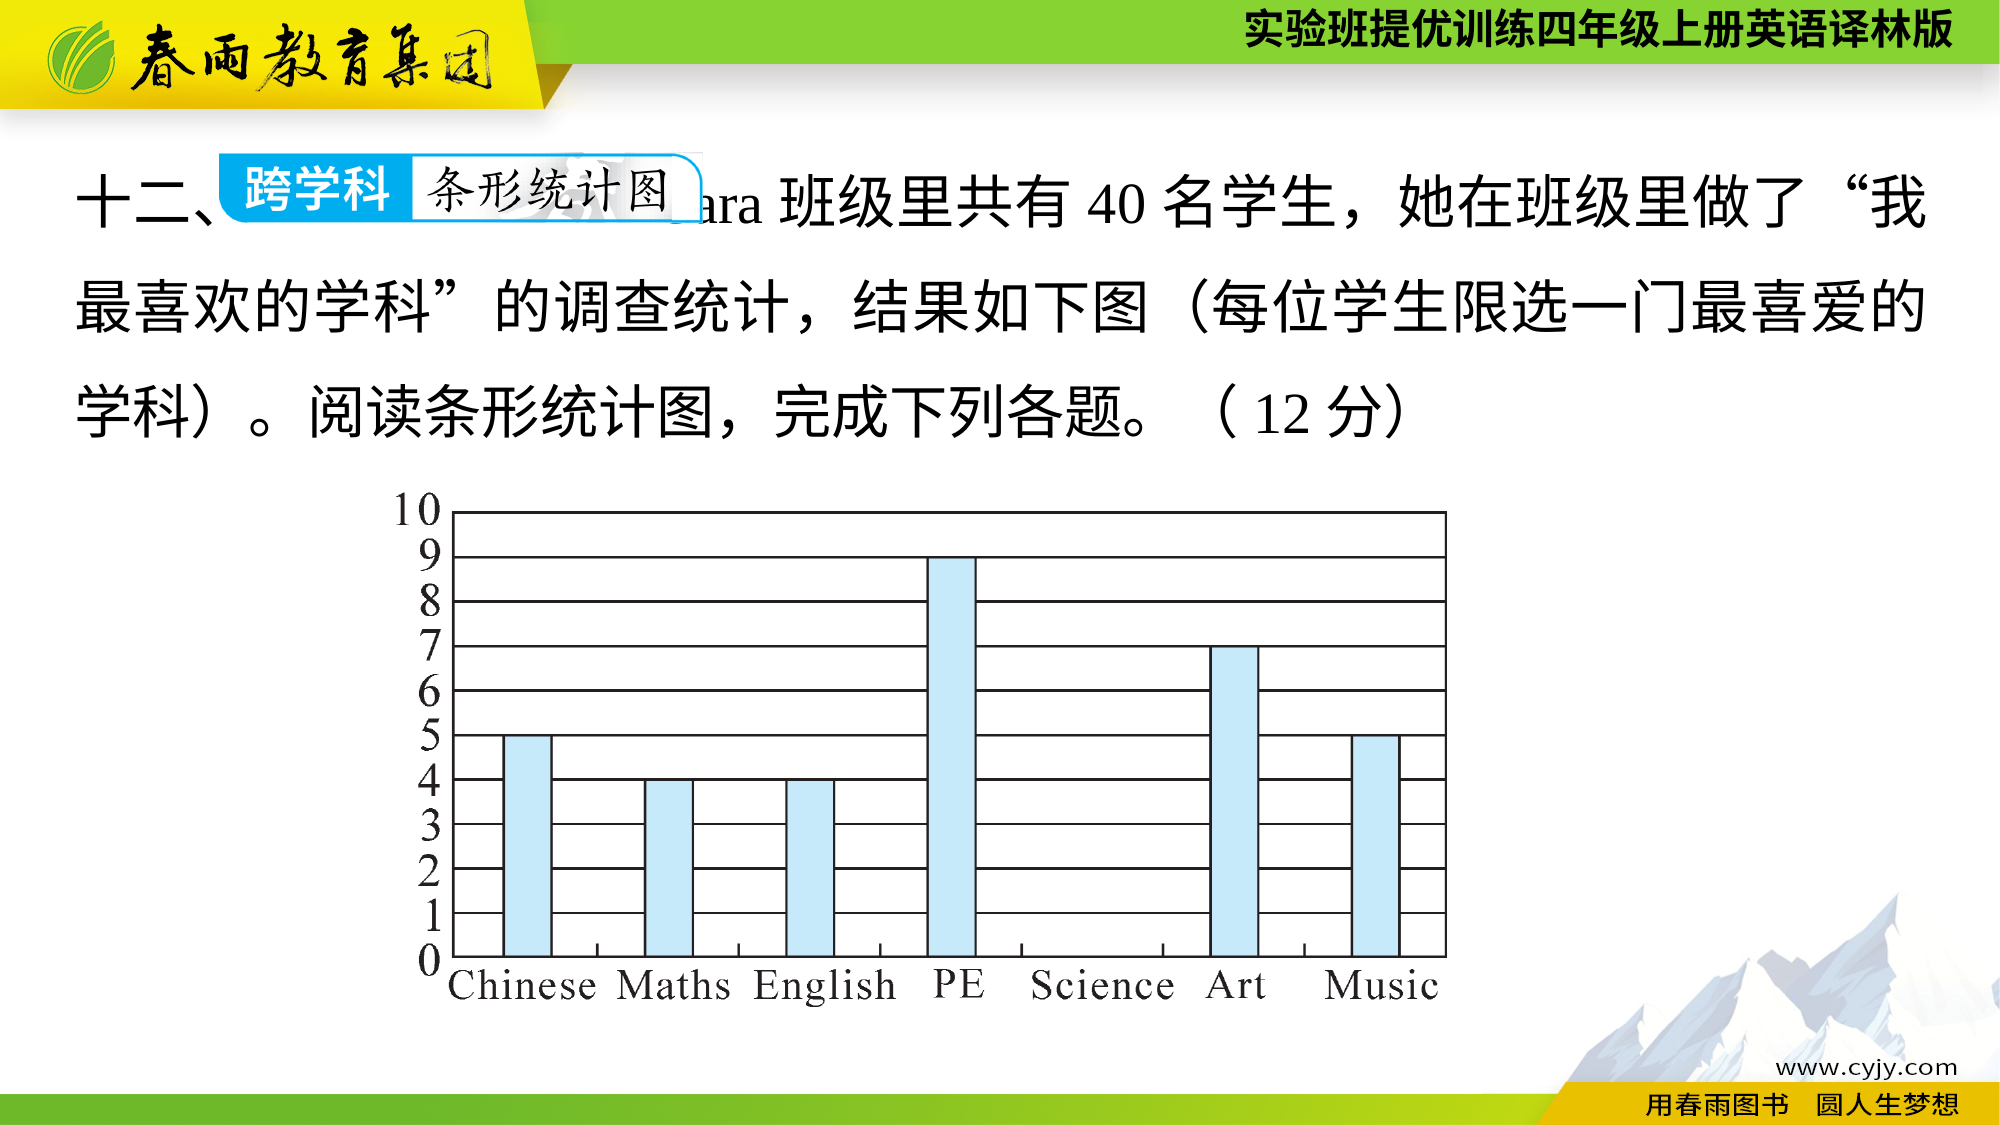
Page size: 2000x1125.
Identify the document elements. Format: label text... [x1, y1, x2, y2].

picture [0, 0, 2000, 1125]
list 十二、 Cara班级里共有40名学生，她在班级里做了“我最喜欢的学科”的调查统计，结果如下图（每位学生限选一门最喜爱的学科）。阅读条形统计图，完成下列各题。（12分） [59, 122, 1944, 443]
